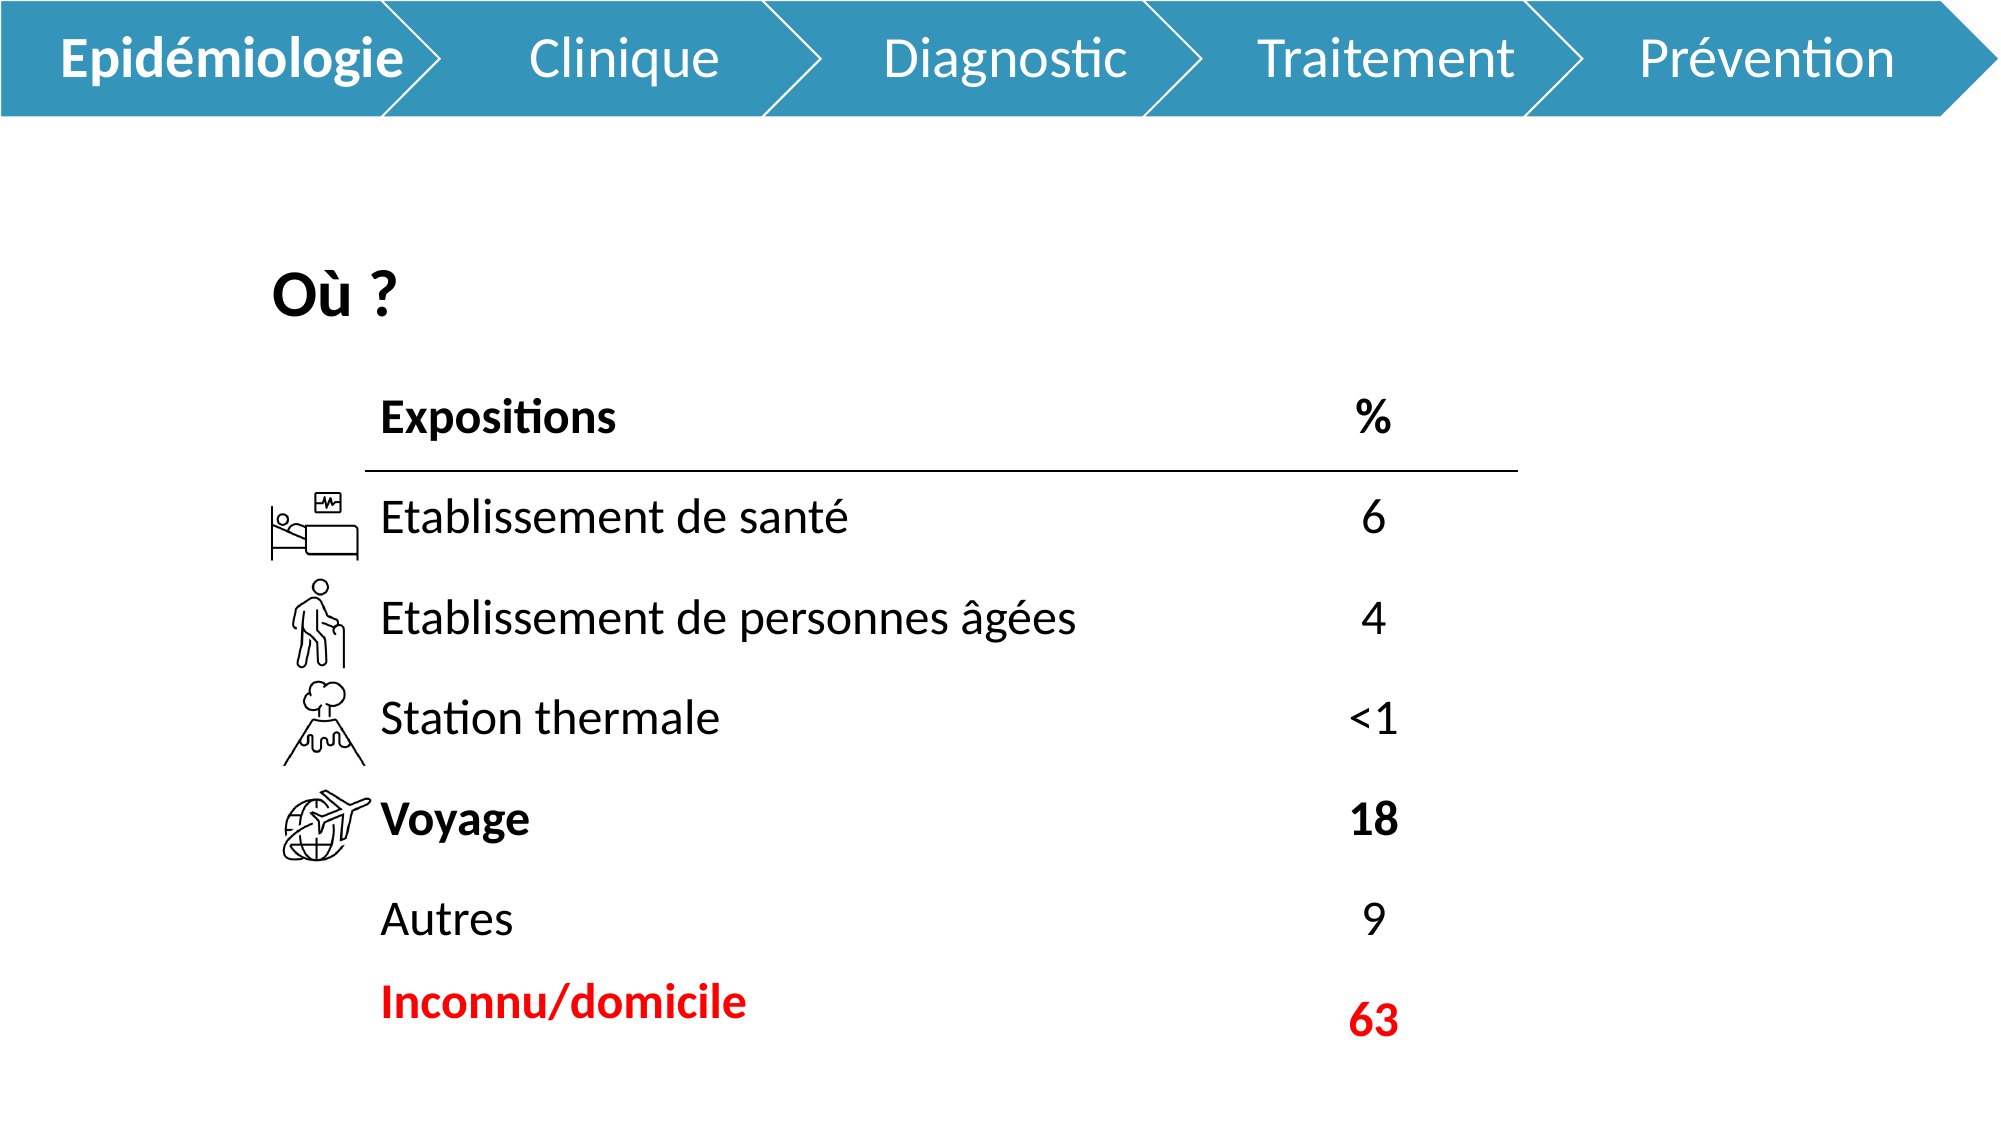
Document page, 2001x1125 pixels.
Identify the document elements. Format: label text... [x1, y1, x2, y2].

table_header Expositions [365, 371, 1230, 470]
table_cell 63 [1230, 973, 1518, 1074]
table_header % [1230, 371, 1518, 470]
table_cell Voyage [374, 773, 1230, 873]
table_cell <1 [1230, 672, 1518, 773]
table_cell Autres [365, 873, 1230, 973]
text_box Où ? [257, 242, 459, 337]
table_cell 9 [1230, 873, 1518, 973]
table_cell Inconnu/domicile [365, 973, 1230, 1074]
picture [264, 476, 375, 876]
table_cell 4 [1230, 572, 1518, 672]
table_cell 18 [1230, 773, 1518, 873]
table_cell Etablissement de santé [365, 472, 1230, 572]
table_cell Station thermale [369, 672, 1230, 773]
table_cell 6 [1230, 472, 1518, 572]
table_cell Etablissement de personnes âgées [369, 572, 1230, 672]
